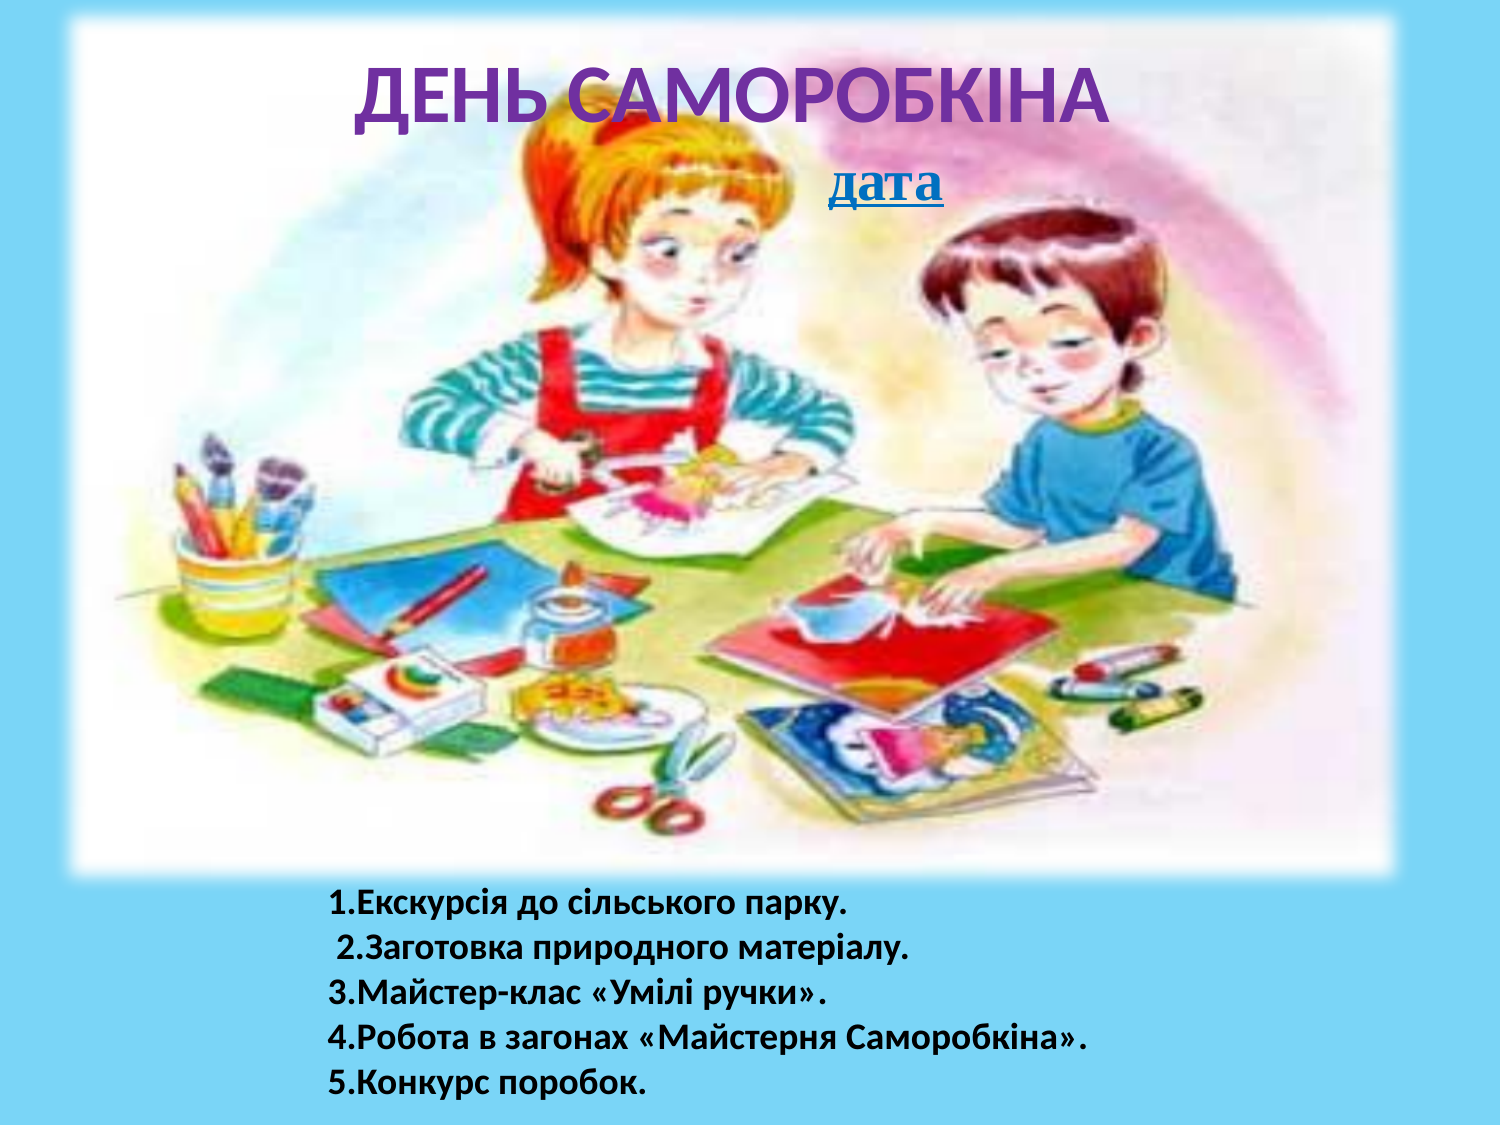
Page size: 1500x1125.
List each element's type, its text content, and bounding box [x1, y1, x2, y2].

text_box 1.Екскурсія до сільського парку. 2.Заготовка природного матеріалу. 3.Майстер-клас «Умілі ручки». 4.Робота в загонах «Майстерня Саморобкіна». 5.Конкурс поробок. [312, 902, 1400, 1125]
picture [52, 0, 1412, 894]
